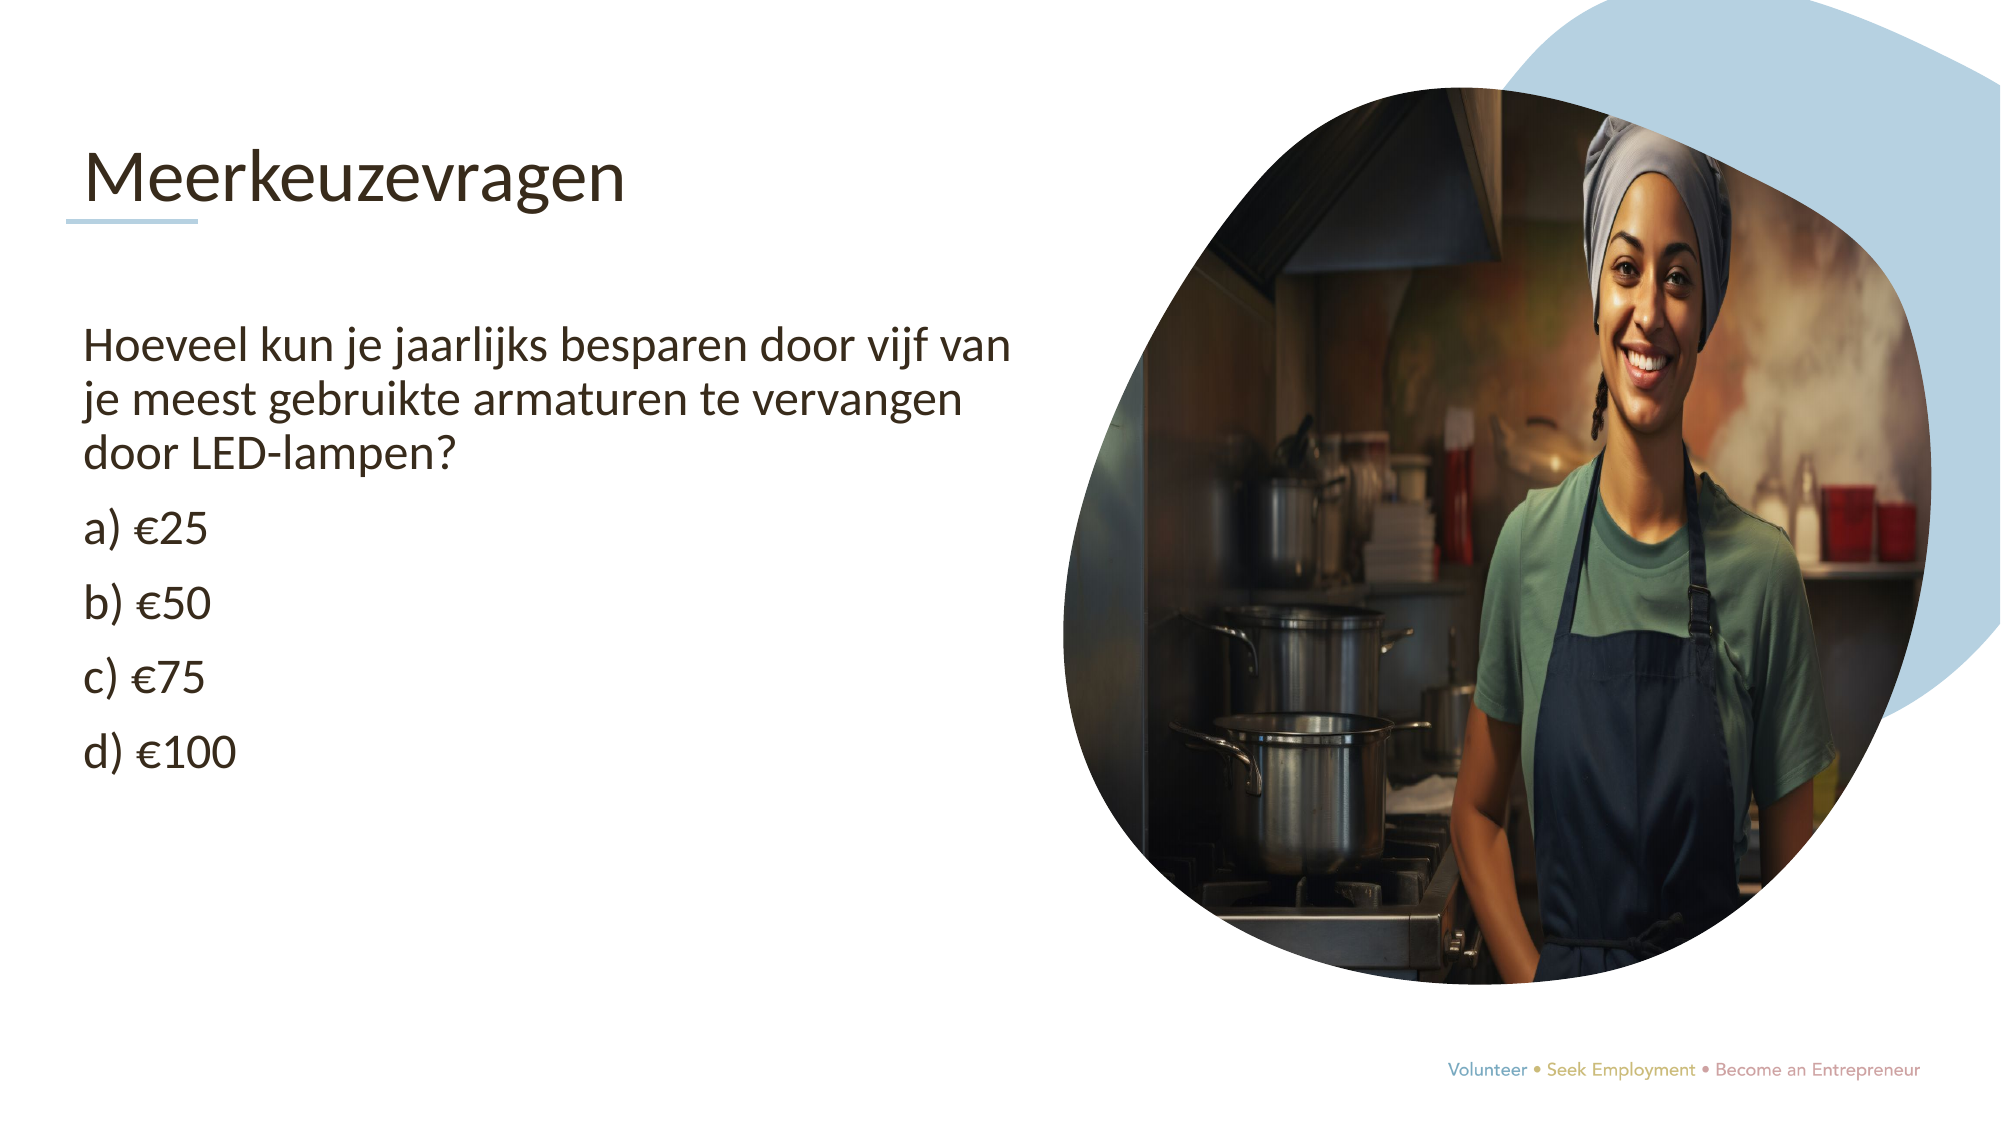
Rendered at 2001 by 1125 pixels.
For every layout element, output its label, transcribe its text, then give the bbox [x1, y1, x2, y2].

picture [1063, 87, 1932, 985]
text_box Hoeveel kun je jaarlijks besparen door vijf van je meest gebruikte armaturen te vervangen door LED-lampen? a) €25 b) €50 c) €75 d) €100 [68, 311, 1035, 1071]
picture [1418, 1046, 1971, 1103]
text_box Meerkeuzevragen [68, 129, 903, 356]
